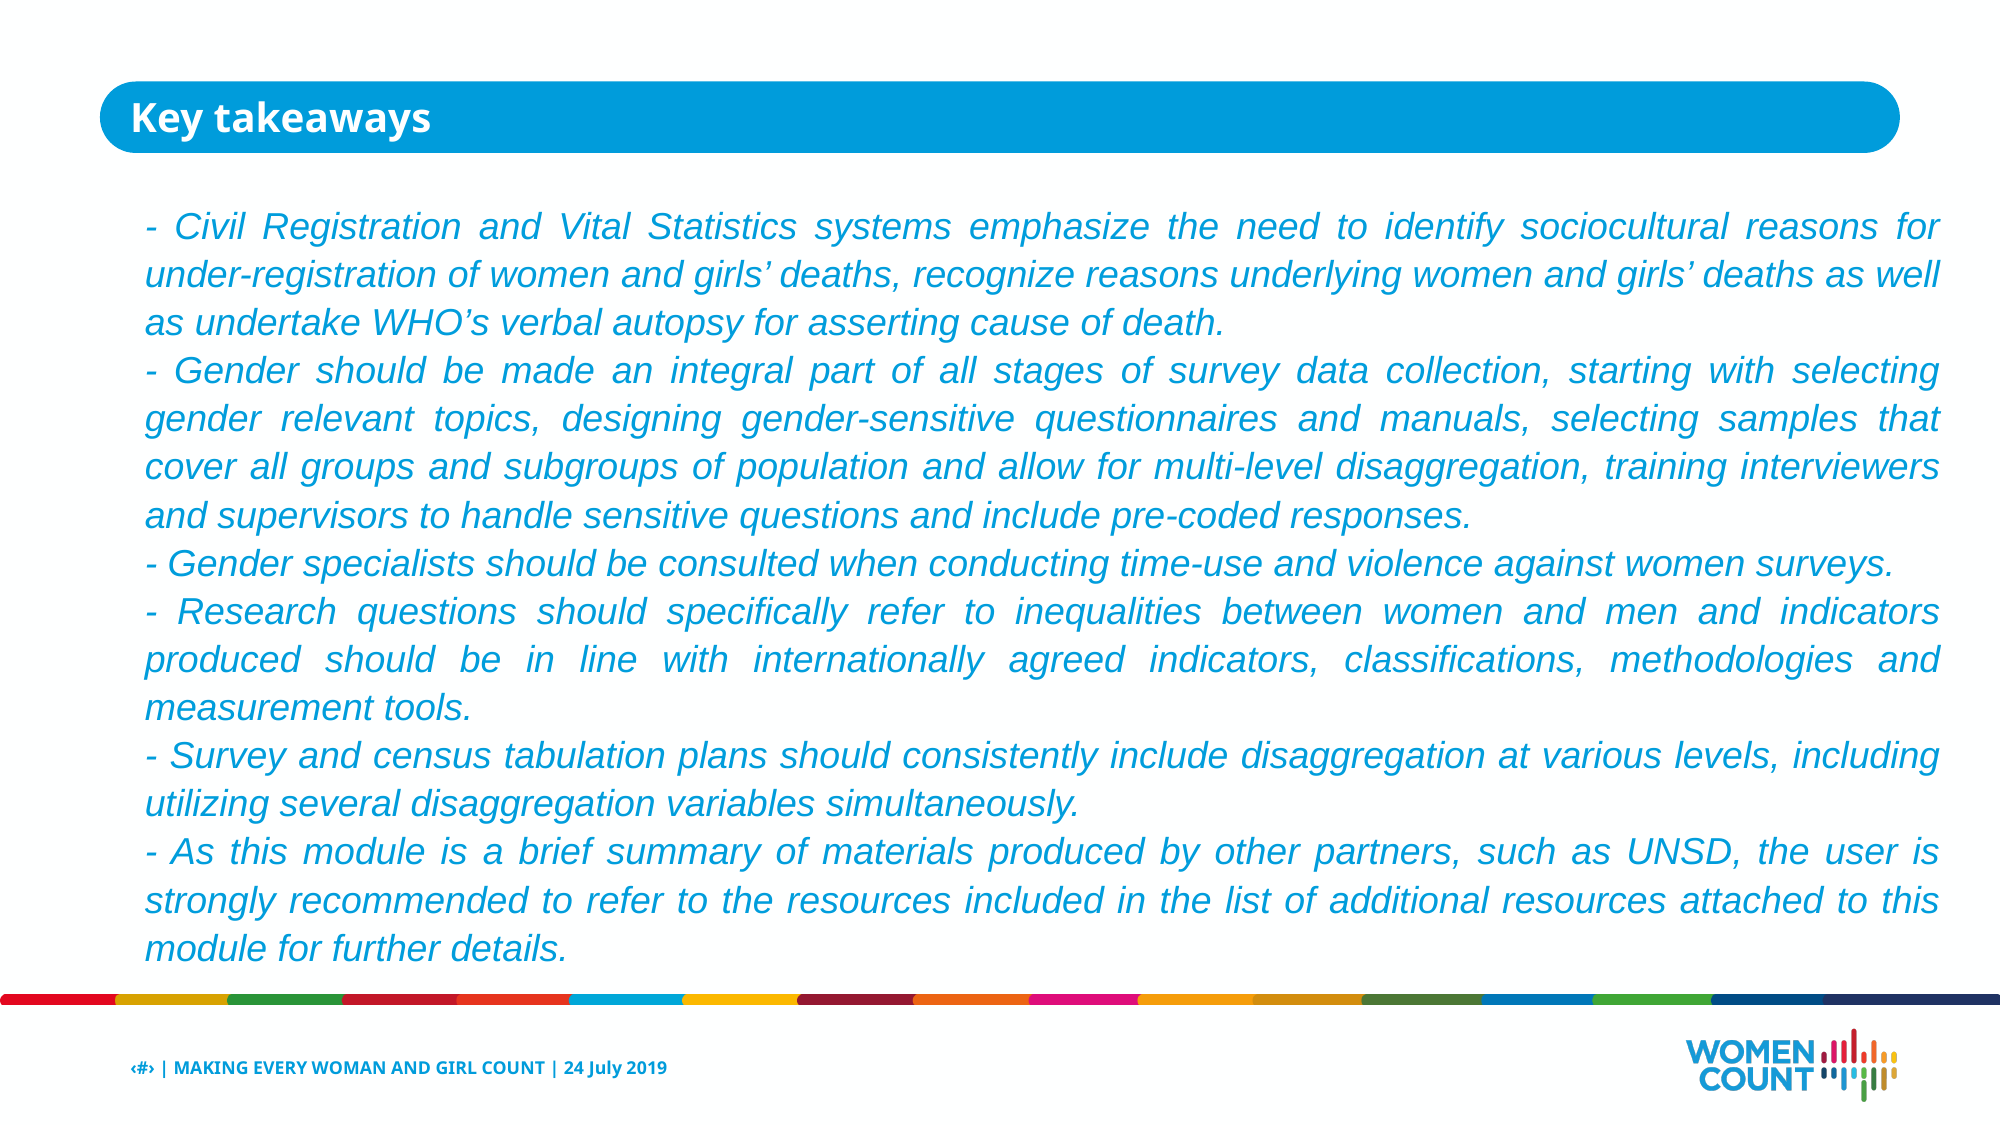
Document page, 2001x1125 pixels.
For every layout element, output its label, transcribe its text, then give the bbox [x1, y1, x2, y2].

list Key takeaways [130, 92, 1872, 191]
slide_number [130, 1056, 1198, 1078]
text_box - Civil Registration and Vital Statistics systems emphasize the need to identify sociocultural reasons for under-registration of women and girls’ deaths, recognize reasons underlying women and girls’ deaths as well as undertake WHO’s verbal autopsy for asserting cause of death. - Gender should be made an integral part of all stages of survey data collection, starting with selecting gender relevant topics, designing gender-sensitive questionnaires and manuals, selecting samples that cover all groups and subgroups of population and allow for multi-level disaggregation, training interviewers and supervisors to handle sensitive questions and include pre-coded responses. - Gender specialists should be consulted when conducting time-use and violence against women surveys. - Research questions should specifically refer to inequalities between women and men and indicators produced should be in line with internationally agreed indicators, classifications, methodologies and measurement tools. - Survey and census tabulation plans should consistently include disaggregation at various levels, including utilizing several disaggregation variables simultaneously. - As this module is a brief summary of materials produced by other partners, such as UNSD, the user is strongly recommended to refer to the resources included in the list of additional resources attached to this module for further details. [130, 191, 1956, 977]
